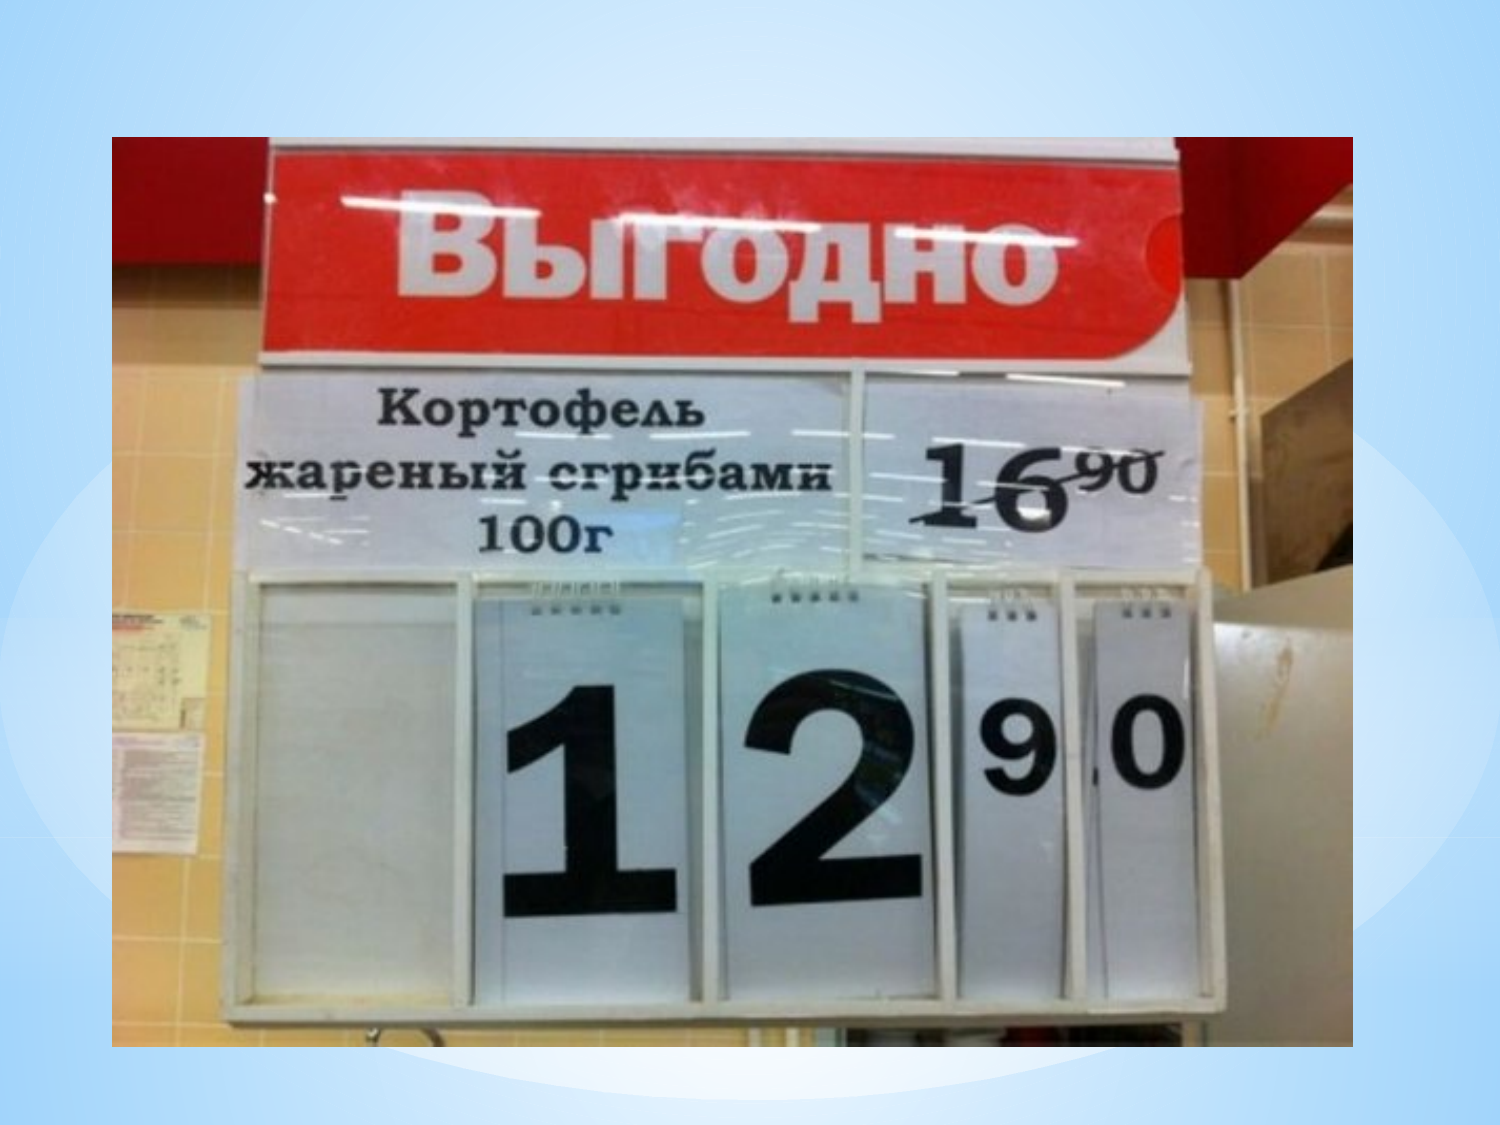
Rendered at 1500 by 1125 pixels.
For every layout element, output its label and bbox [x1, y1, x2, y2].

picture [111, 136, 1353, 1047]
